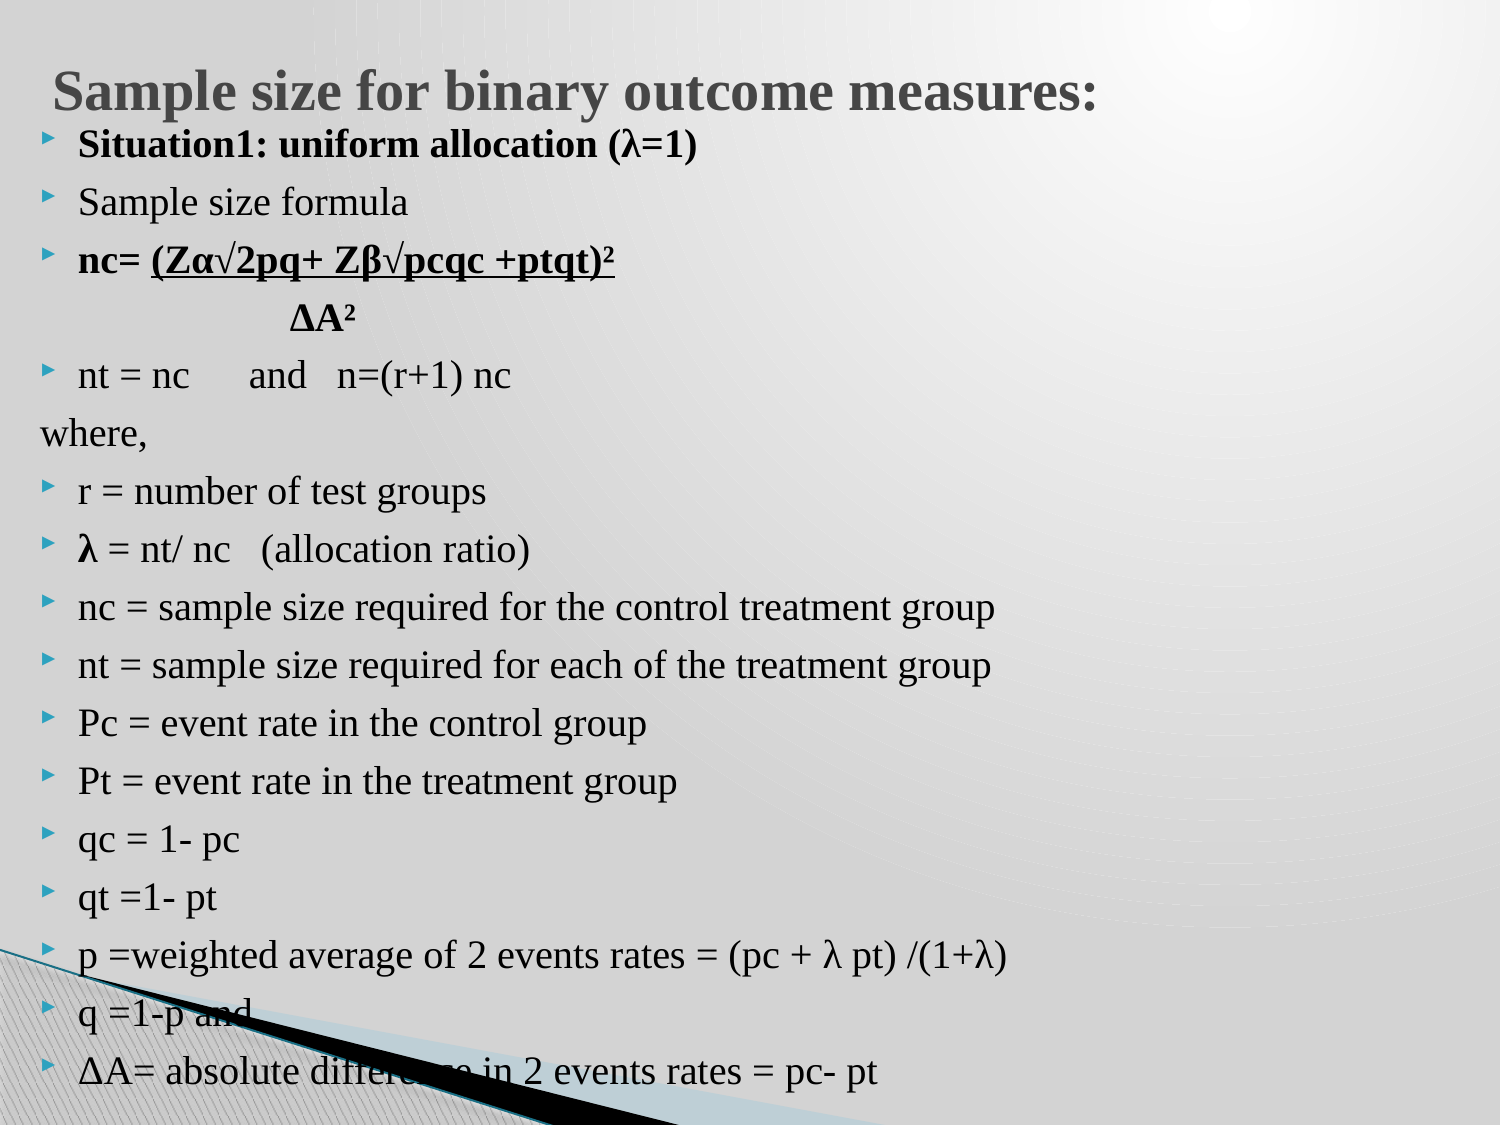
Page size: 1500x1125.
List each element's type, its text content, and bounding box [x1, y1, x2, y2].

list Situation1: uniform allocation (λ=1) Sample size formula nc= (Zα√2pq+ Zβ√pcqc +ptqt)² ΔA² nt = nc and n=(r+1) nc where, r = number of test groups λ = nt/ nc (allocation ratio) nc = sample size required for the control treatment group nt = sample size required for each of the treatment group Pc = event rate in the control group Pt = event rate in the treatment group qc = 1- pc qt =1- pt p =weighted average of 2 events rates = (pc + λ pt) /(1+λ) q =1-p and ΔA= absolute difference in 2 events rates = pc- pt [24, 99, 1471, 1100]
title Sample size for binary outcome measures: [37, 11, 1400, 94]
